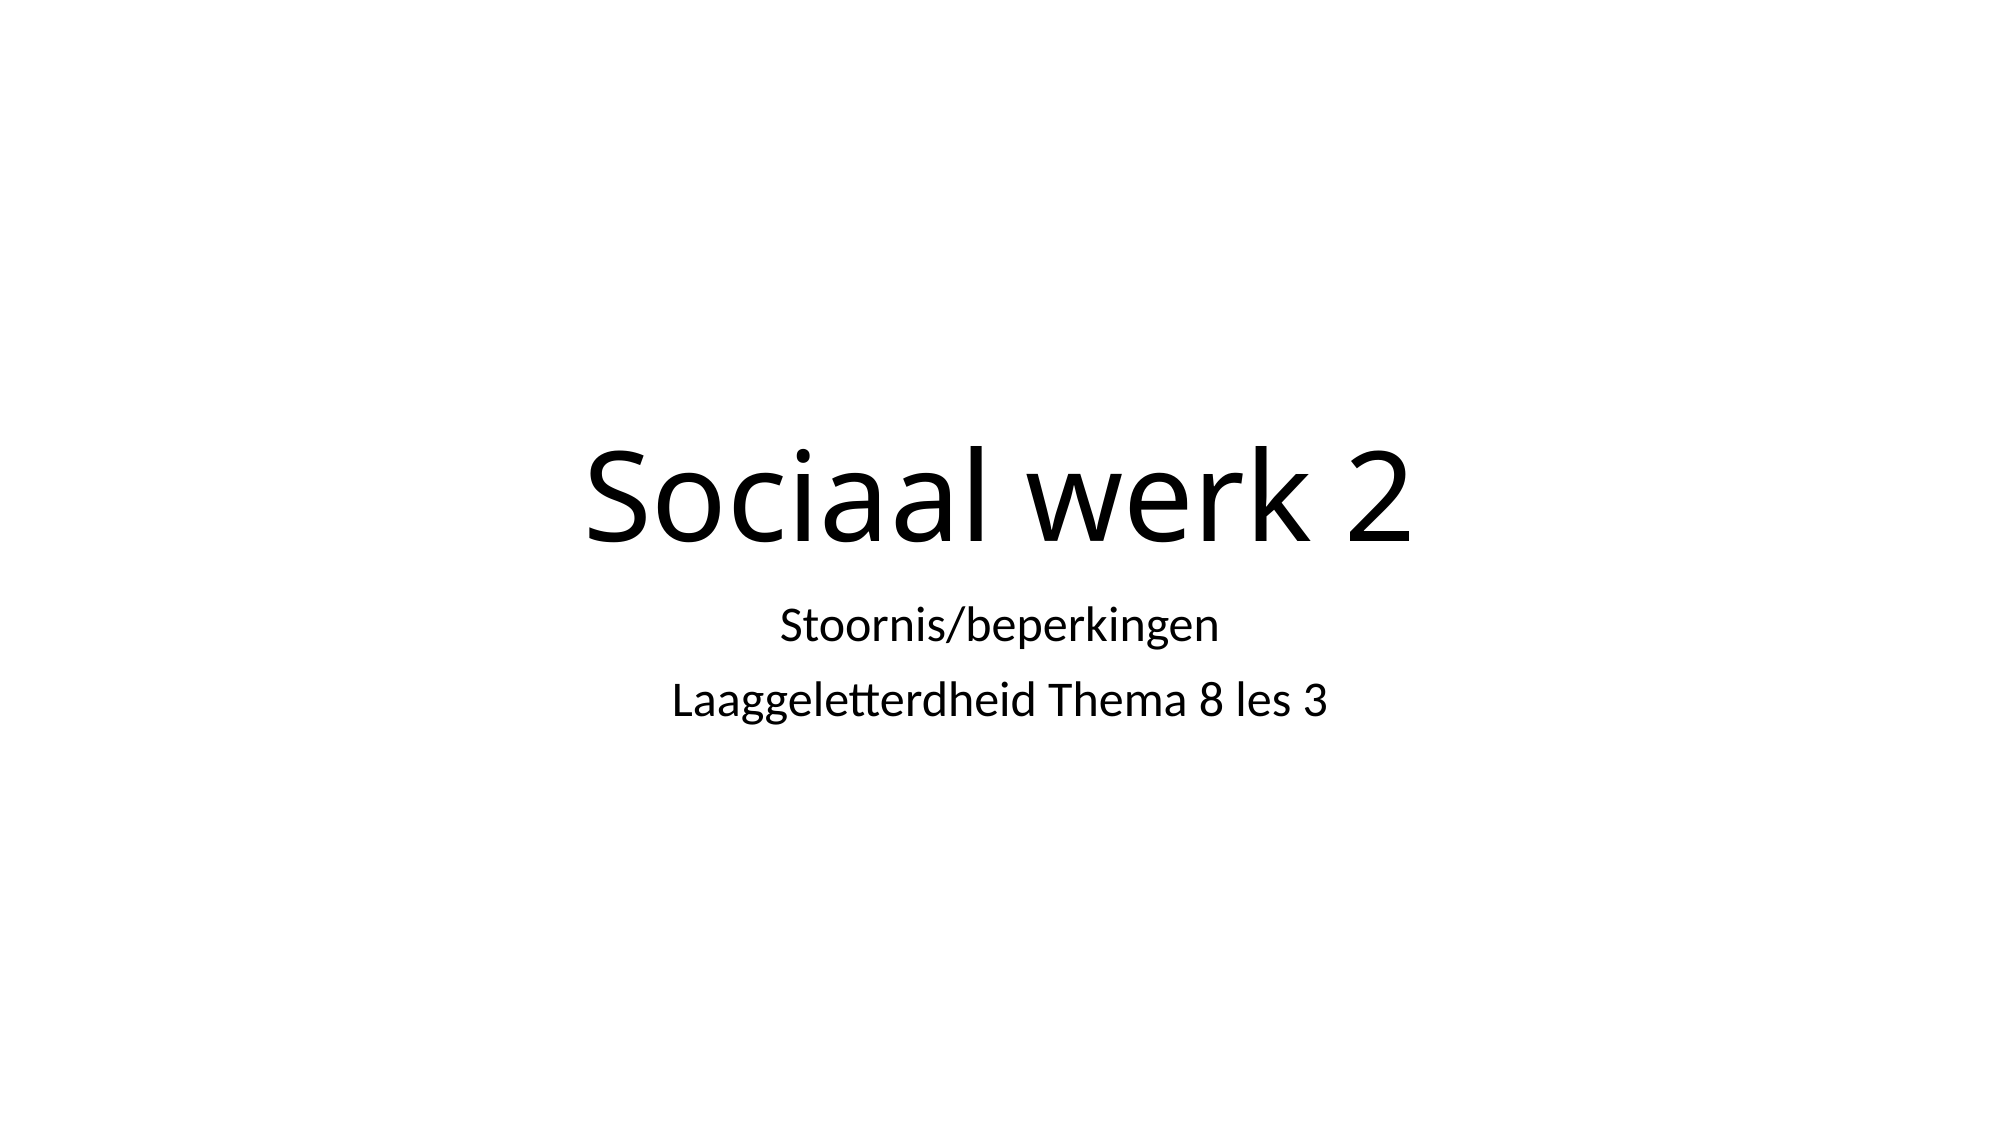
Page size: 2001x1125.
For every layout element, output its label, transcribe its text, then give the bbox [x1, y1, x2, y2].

title Sociaal werk 2 [249, 184, 1750, 576]
subtitle Stoornis/beperkingen Laaggeletterdheid Thema 8 les 3 [249, 590, 1750, 863]
